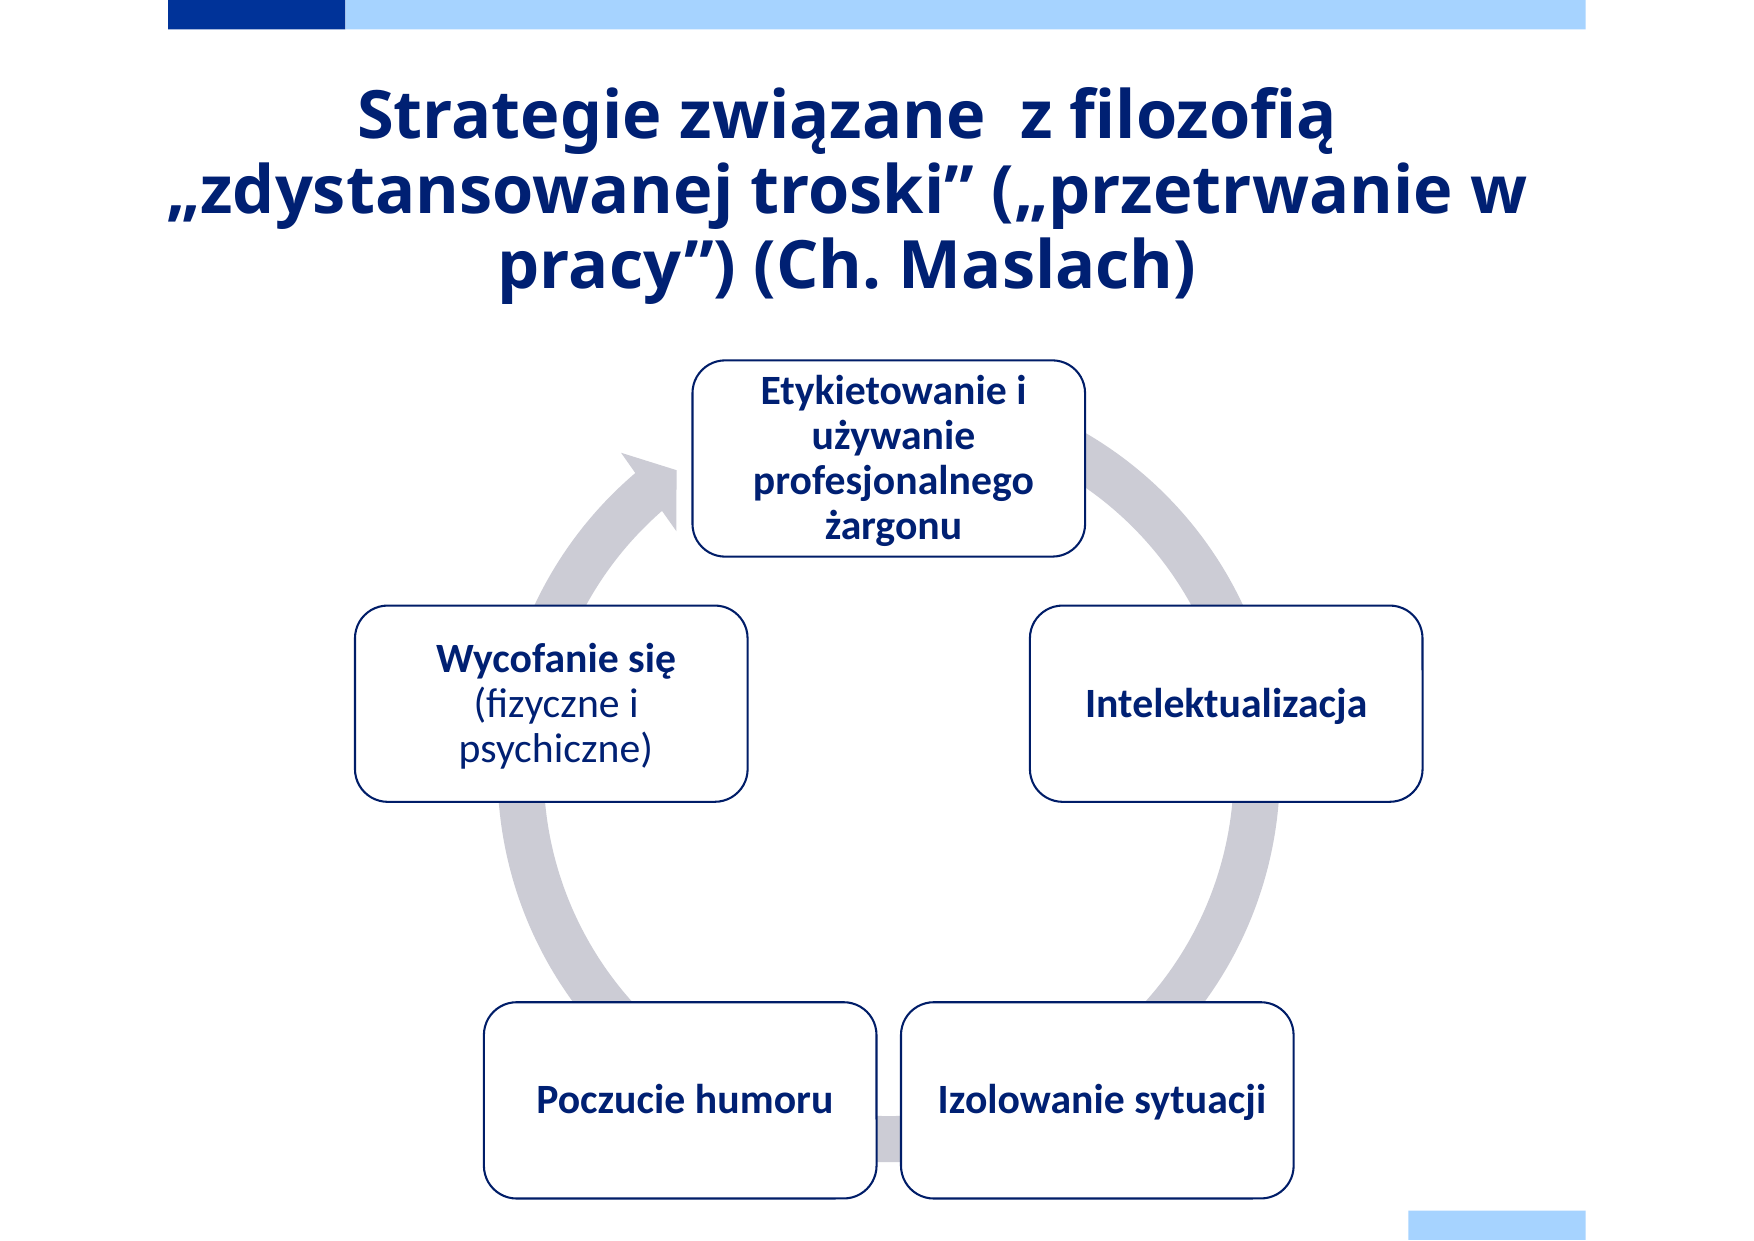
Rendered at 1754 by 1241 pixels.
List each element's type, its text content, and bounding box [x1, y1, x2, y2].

title Strategie związane z filozofią „zdystansowanej troski” („przetrwanie w pracy”) (Ch. Maslach) [109, 76, 1586, 266]
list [168, 360, 1610, 1199]
